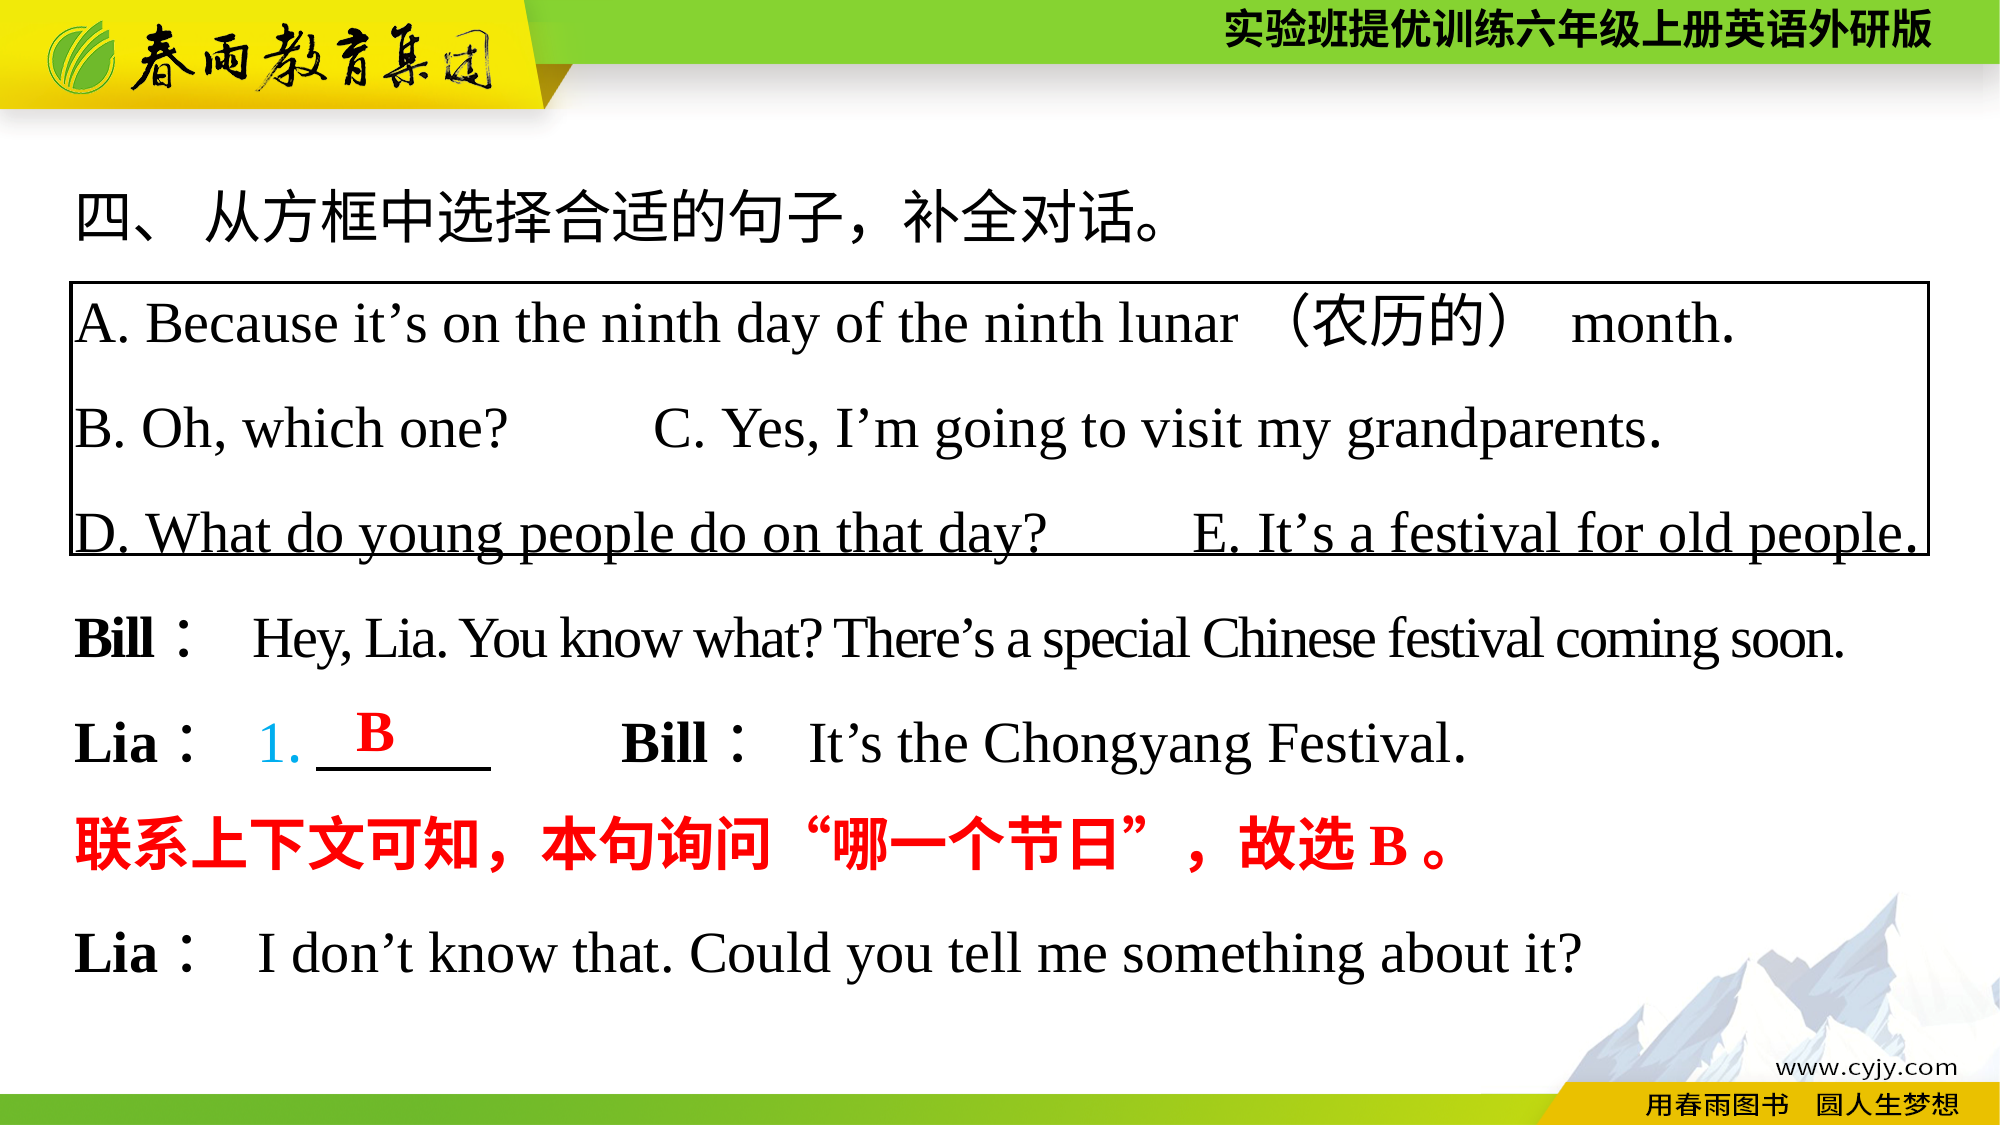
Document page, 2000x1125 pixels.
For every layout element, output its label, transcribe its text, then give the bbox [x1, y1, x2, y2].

text_box [71, 282, 1929, 555]
list 四、 从方框中选择合适的句子，补全对话。 A. Because it’s on the ninth day of the ninth lunar（农历的） month. B. Oh, which one? C. Yes, I’m going to visit my grandparents. D. What do young people do on that day? E. It’s a festival for old people. Bill： Hey, Lia. You know what? There’s a special Chinese festival coming soon. Lia： 1. Bill： It’s the Chongyang Festival. Lia： I don’t know that. Could you tell me something about it? [59, 137, 1944, 764]
list 四、 从方框中选择合适的句子，补全对话。 A. Because it’s on the ninth day of the ninth lunar（农历的） month. B. Oh, which one? C. Yes, I’m going to visit my grandparents. D. What do young people do on that day? E. It’s a festival for old people. Bill： Hey, Lia. You know what? There’s a special Chinese festival coming soon. Lia： 1. Bill： It’s the Chongyang Festival. Lia： I don’t know that. Could you tell me something about it? [59, 885, 1944, 1001]
picture [0, 0, 2000, 1125]
text_box B [342, 685, 411, 764]
text_box 联系上下文可知，本句询问“哪一个节日”，故选B。 [59, 764, 1944, 885]
